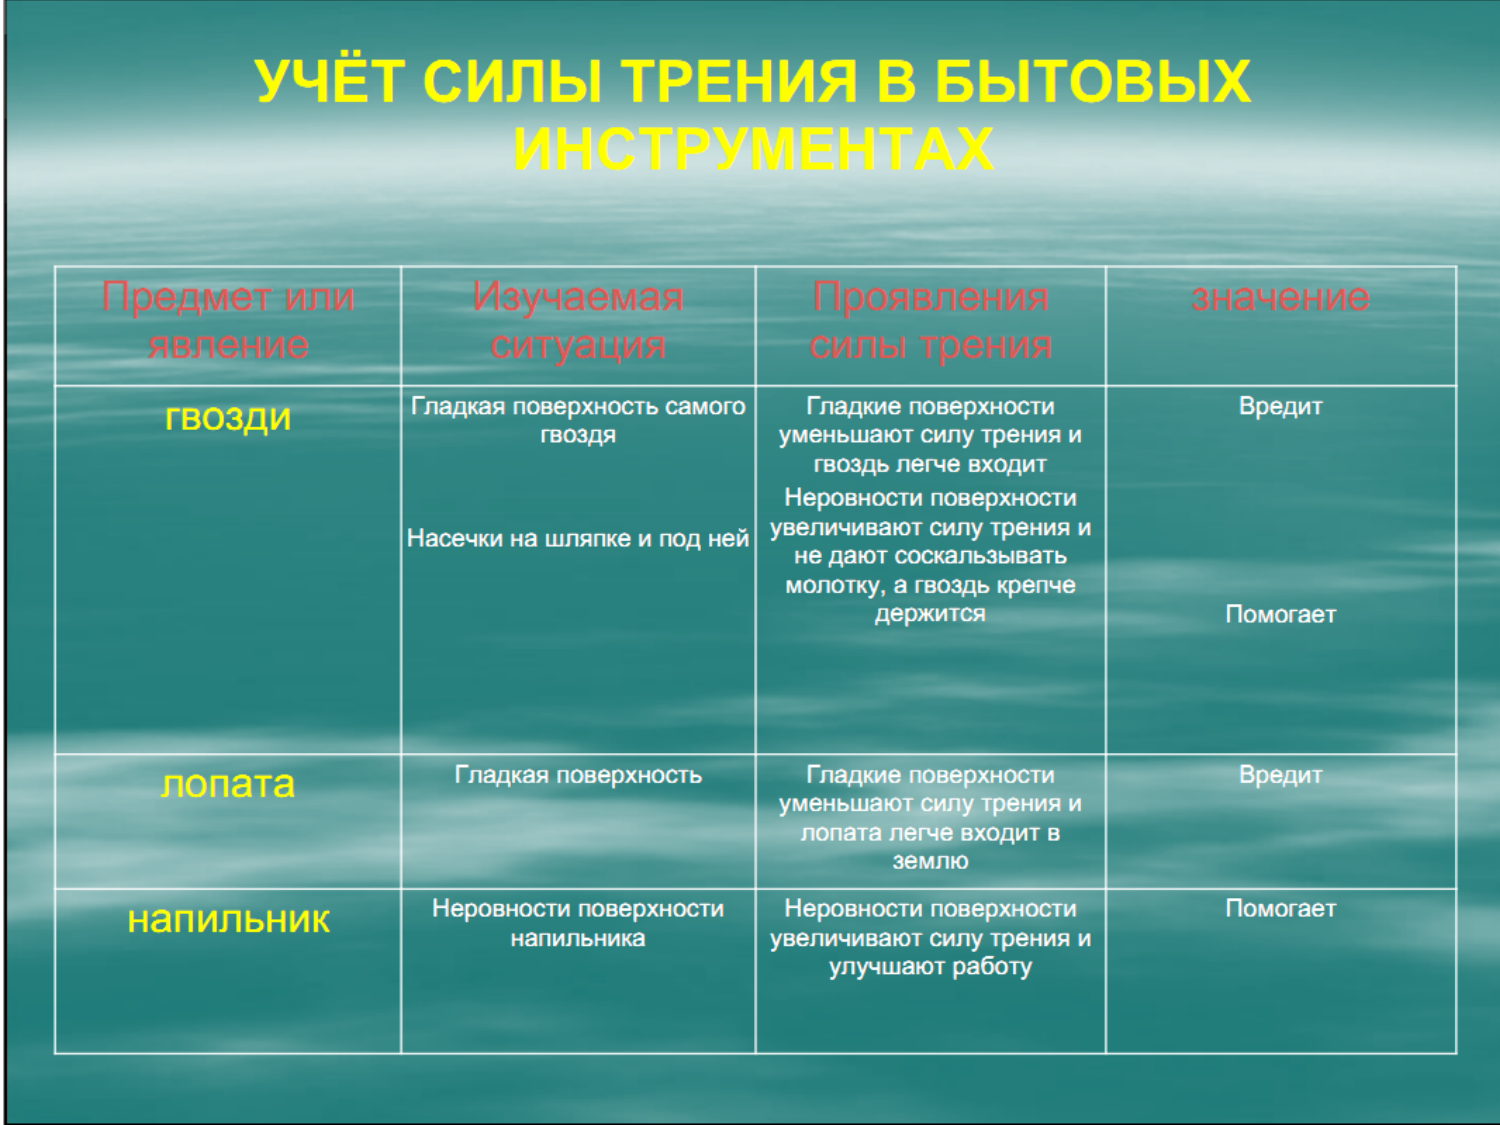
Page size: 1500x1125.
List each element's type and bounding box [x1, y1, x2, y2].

list [3, 0, 1500, 1125]
